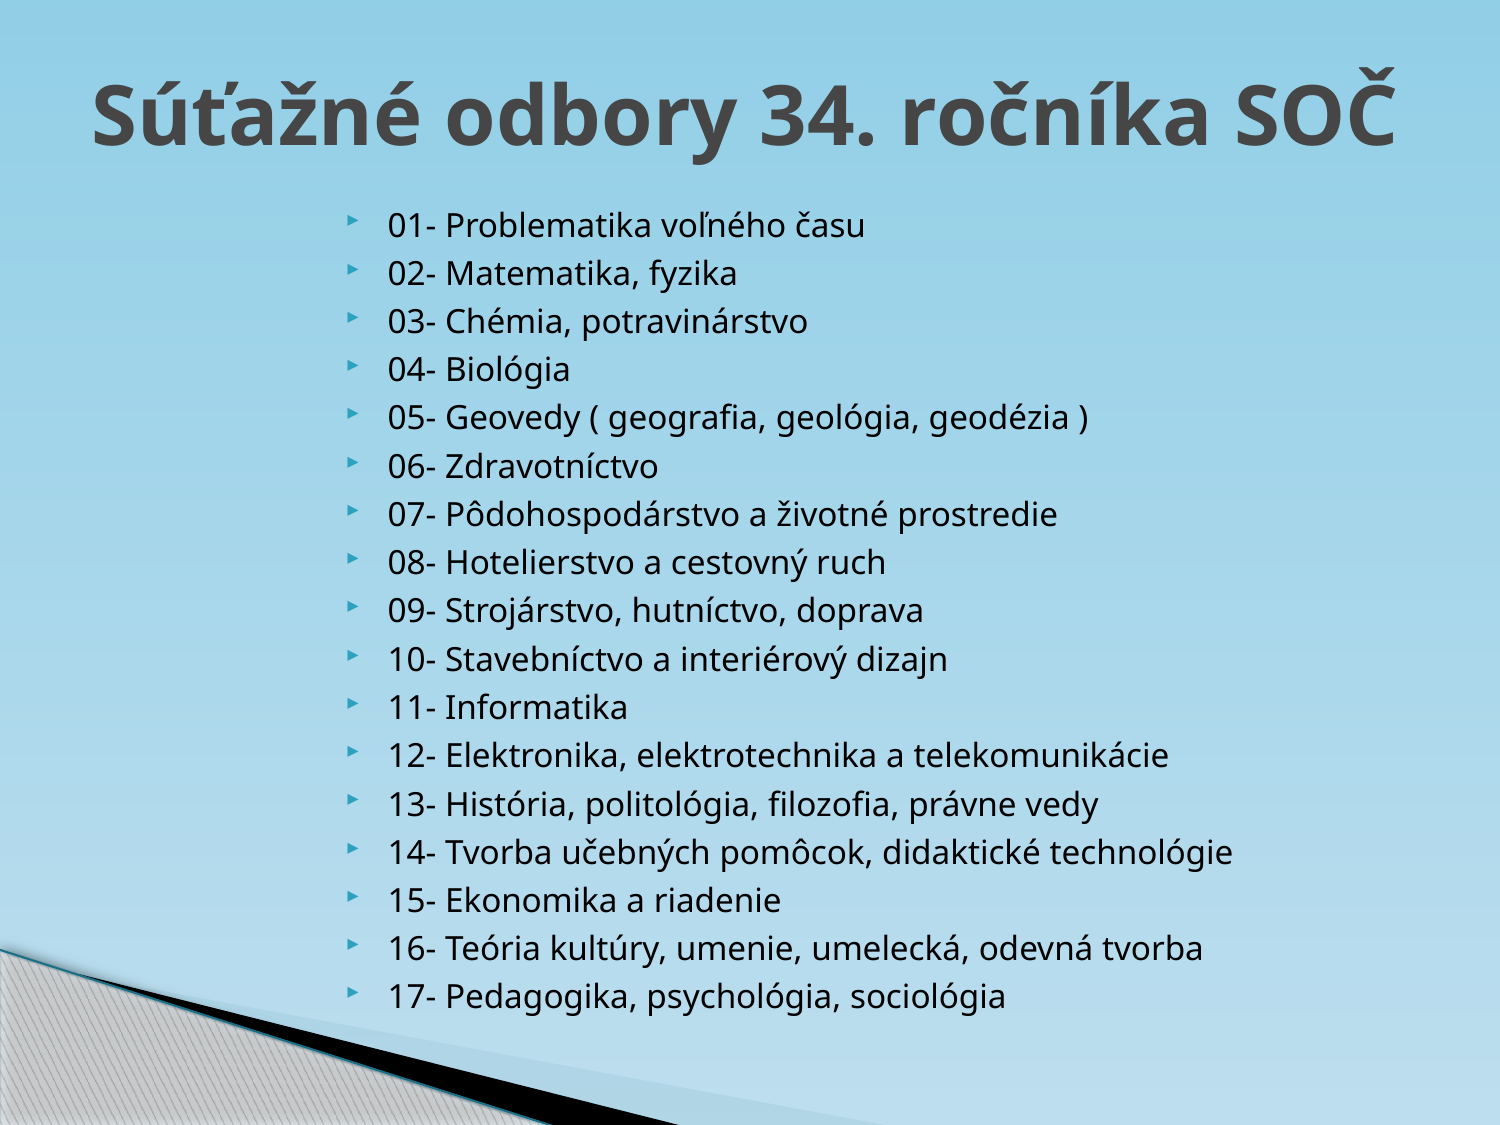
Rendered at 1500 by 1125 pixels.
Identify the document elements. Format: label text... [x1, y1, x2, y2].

title Súťažné odbory 34. ročníka SOČ [76, 42, 1427, 183]
list 01- Problematika voľného času 02- Matematika, fyzika 03- Chémia, potravinárstvo 04- Biológia 05- Geovedy ( geografia, geológia, geodézia ) 06- Zdravotníctvo 07- Pôdohospodárstvo a životné prostredie 08- Hotelierstvo a cestovný ruch 09- Strojárstvo, hutníctvo, doprava 10- Stavebníctvo a interiérový dizajn 11- Informatika 12- Elektronika, elektrotechnika a telekomunikácie 13- História, politológia, filozofia, právne vedy 14- Tvorba učebných pomôcok, didaktické technológie 15- Ekonomika a riadenie 16- Teória kultúry, umenie, umelecká, odevná tvorba 17- Pedagogika, psychológia, sociológia [312, 196, 1402, 1047]
